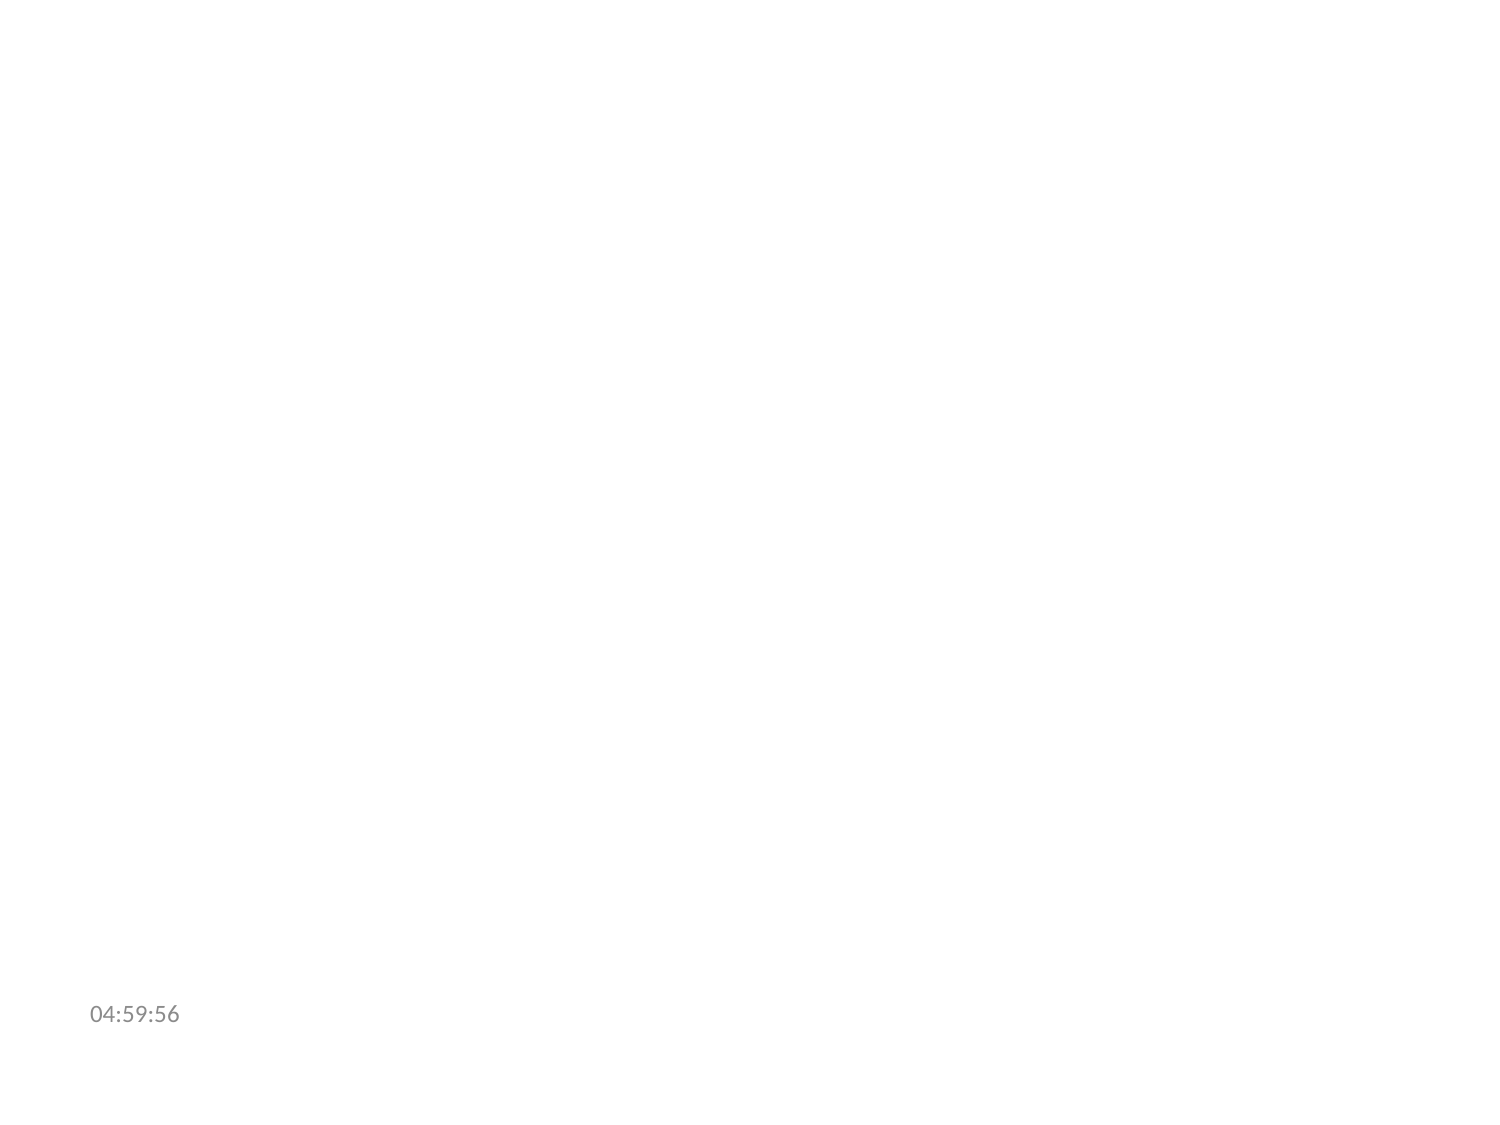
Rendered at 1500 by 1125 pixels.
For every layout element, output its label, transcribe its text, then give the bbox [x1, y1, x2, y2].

text_box 15:35:09 [75, 982, 425, 1043]
